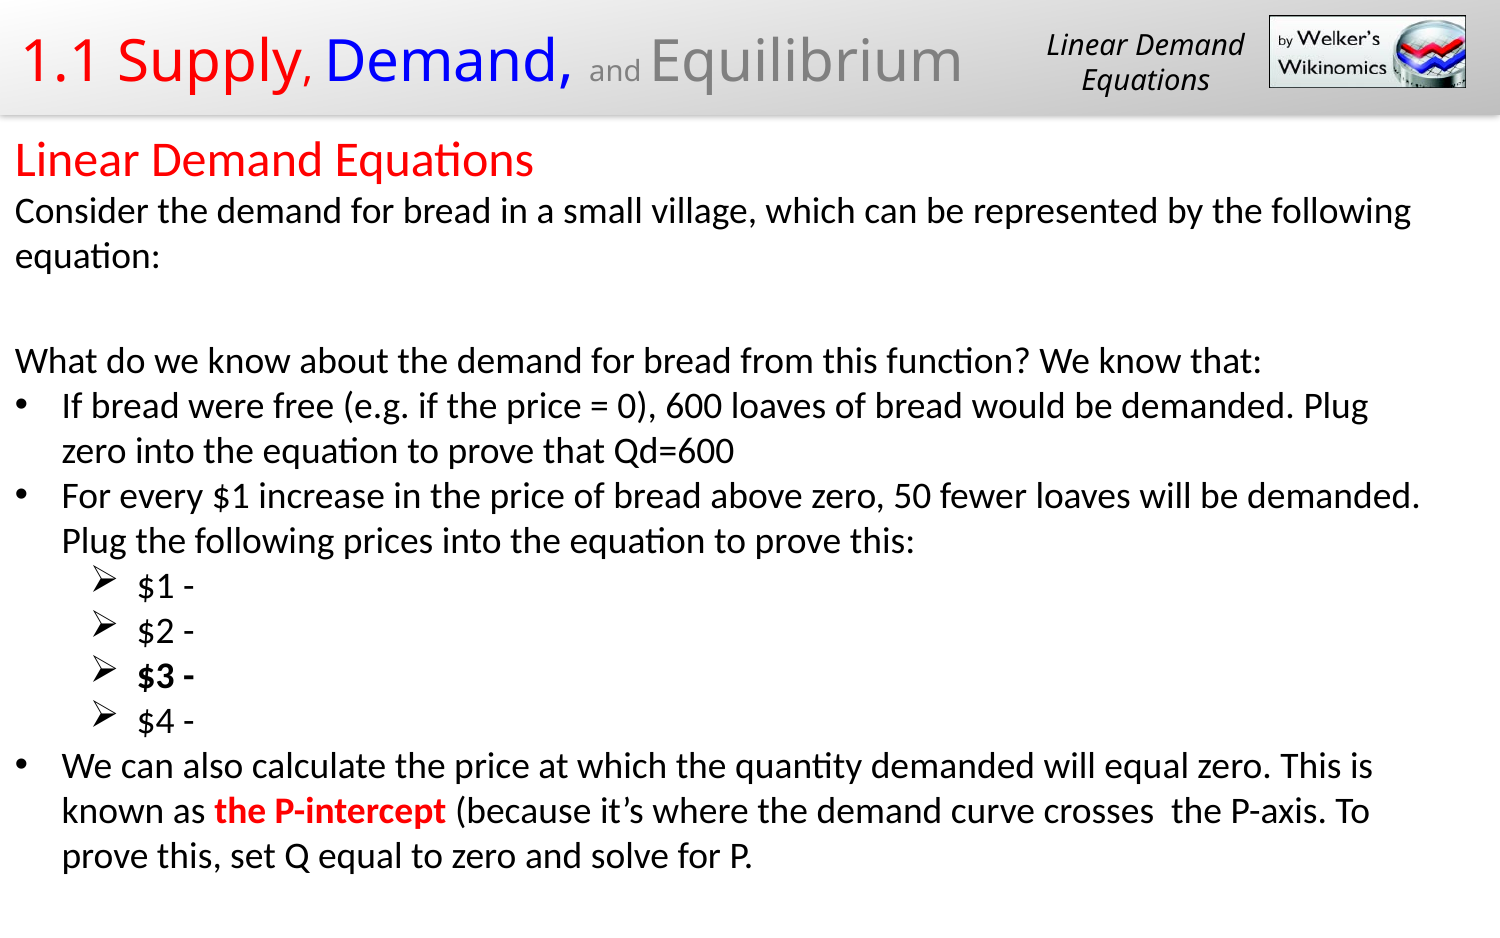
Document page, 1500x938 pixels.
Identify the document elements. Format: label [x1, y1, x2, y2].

text_box [0, 0, 1500, 115]
